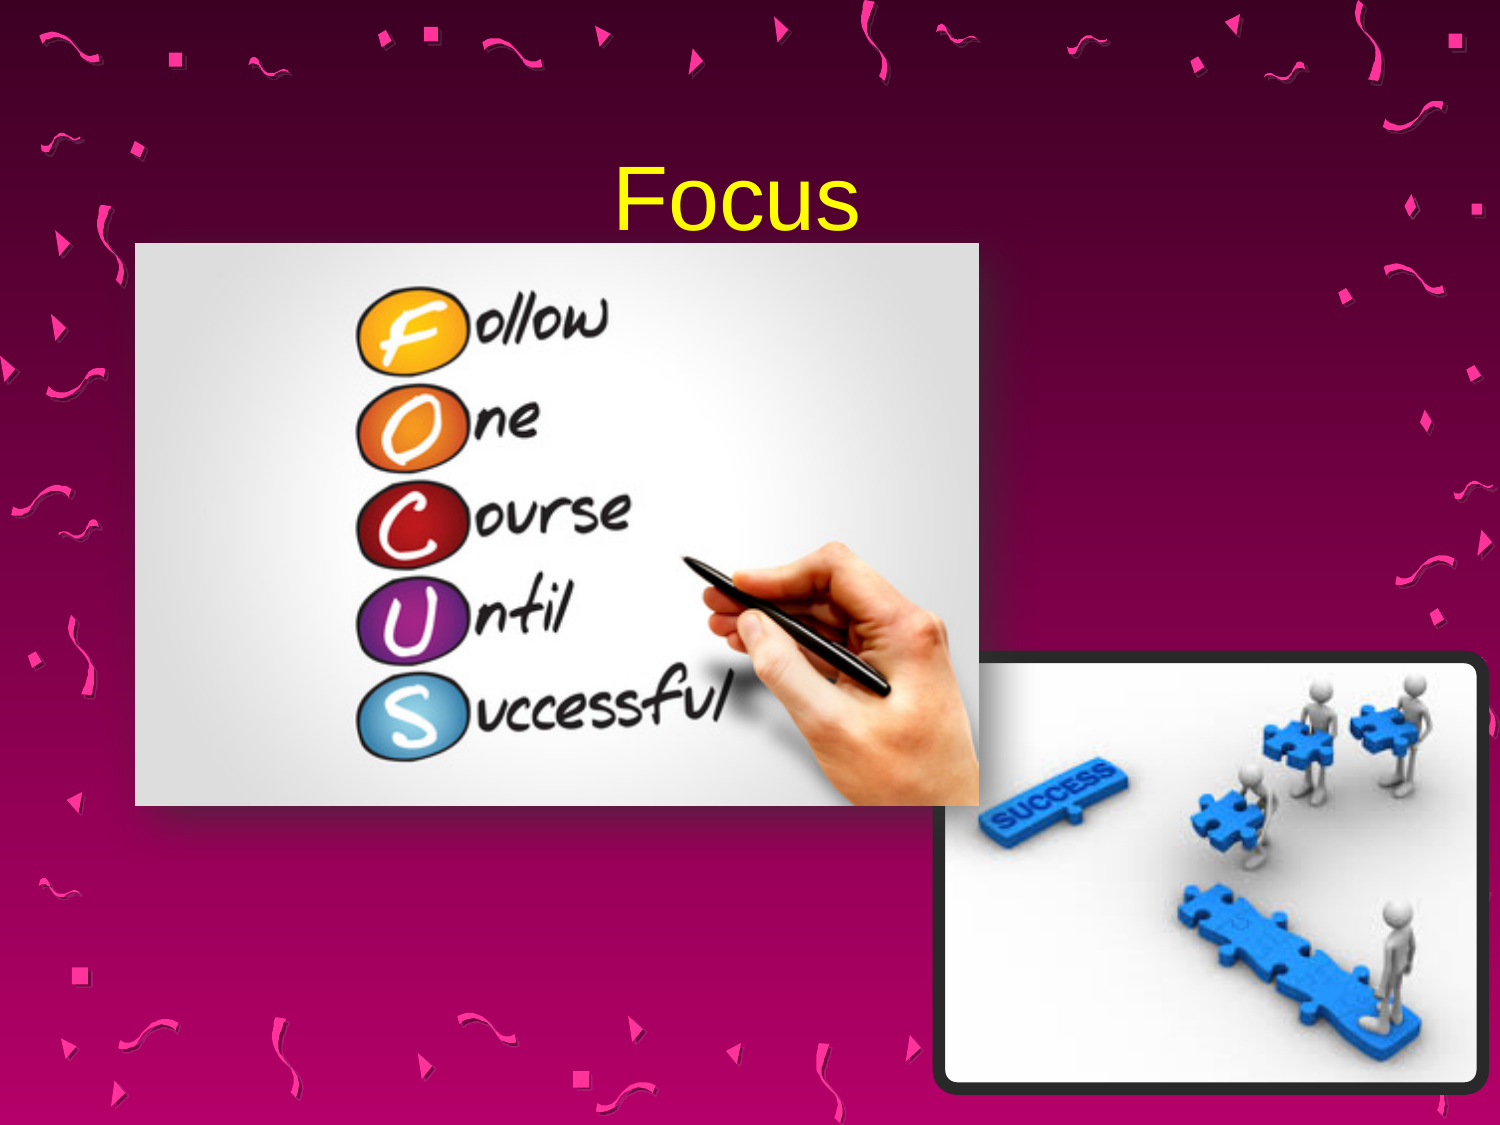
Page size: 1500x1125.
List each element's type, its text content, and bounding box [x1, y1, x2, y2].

title Focus [112, 99, 1388, 288]
picture [135, 243, 979, 807]
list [938, 656, 1484, 1089]
